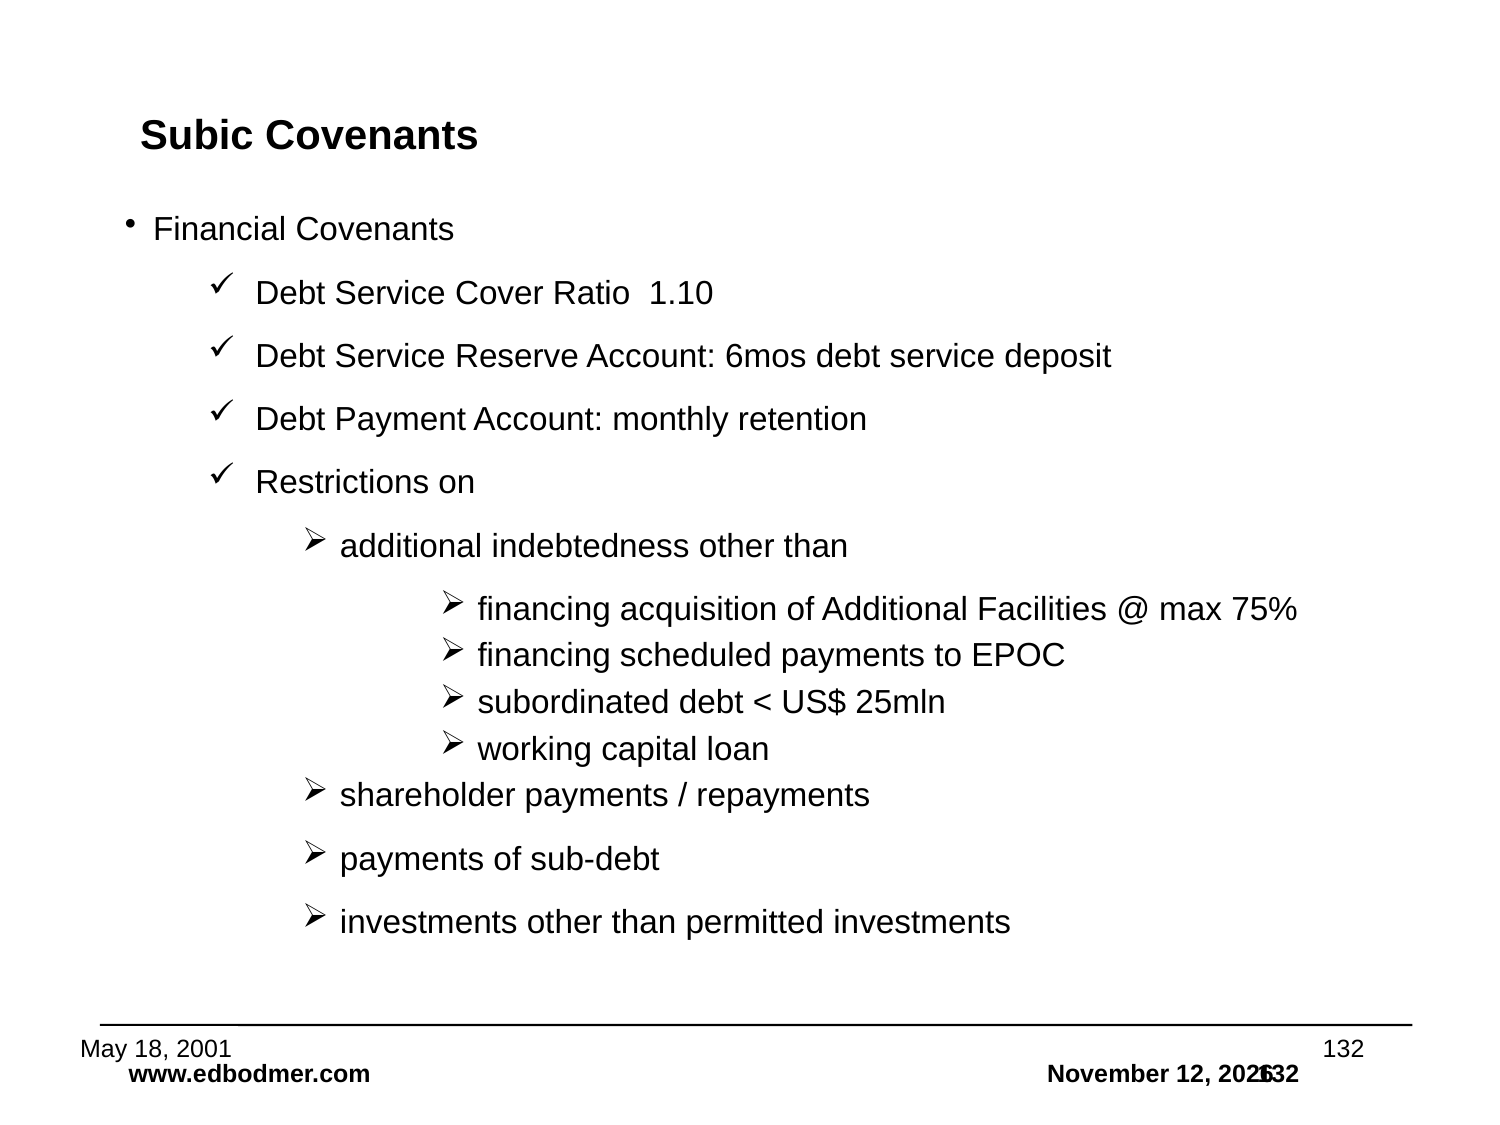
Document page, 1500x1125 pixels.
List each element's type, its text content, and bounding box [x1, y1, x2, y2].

title Subic Covenants [124, 99, 1288, 199]
list Financial Covenants Debt Service Cover Ratio 1.10 Debt Service Reserve Account: 6mos debt service deposit Debt Payment Account: monthly retention Restrictions on additional indebtedness other than financing acquisition of Additional Facilities @ max 75% financing scheduled payments to EPOC subordinated debt < US$ 25mln working capital loan shareholder payments / repayments payments of sub-debt investments other than permitted investments [99, 199, 1438, 1013]
slide_number 132 [1187, 1025, 1500, 1100]
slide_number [0, 1025, 313, 1100]
